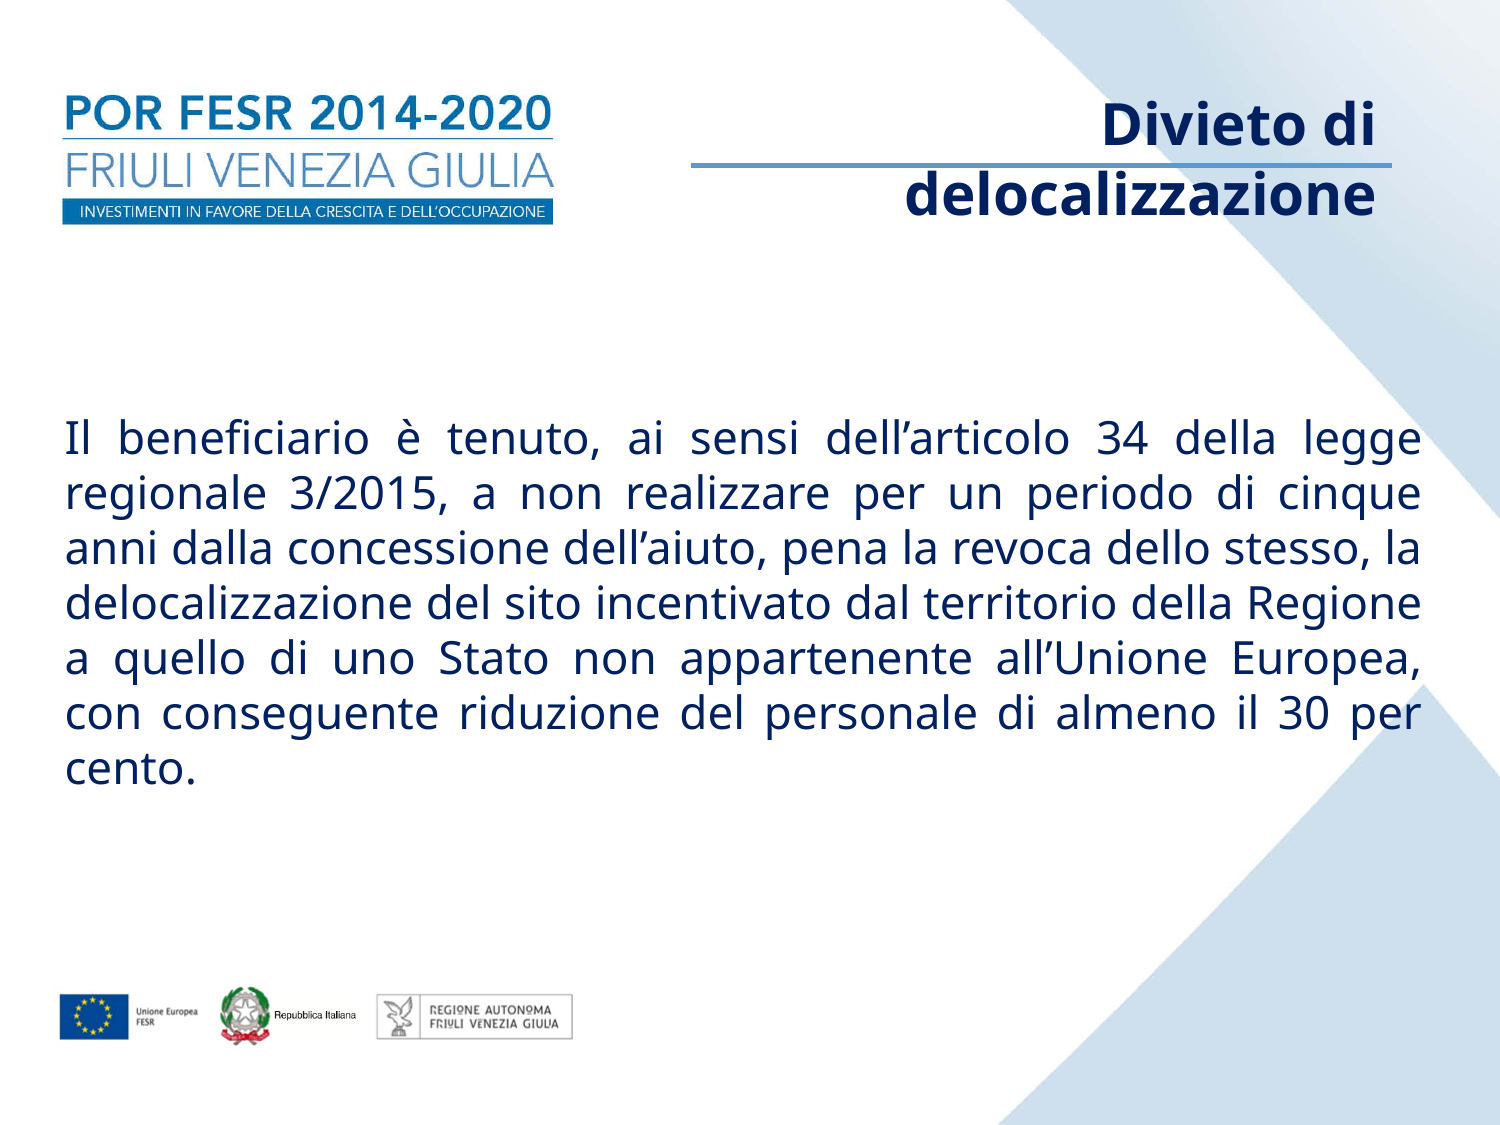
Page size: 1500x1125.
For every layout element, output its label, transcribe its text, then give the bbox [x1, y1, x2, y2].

text_box Il beneficiario è tenuto, ai sensi dell’articolo 34 della legge regionale 3/2015, a non realizzare per un periodo di cinque anni dalla concessione dell’aiuto, pena la revoca dello stesso, la delocalizzazione del sito incentivato dal territorio della Regione a quello di uno Stato non appartenente all’Unione Europea, con conseguente riduzione del personale di almeno il 30 per cento. [64, 408, 1423, 693]
picture [0, 0, 1500, 1125]
text_box Divieto di delocalizzazione [670, 79, 1393, 235]
